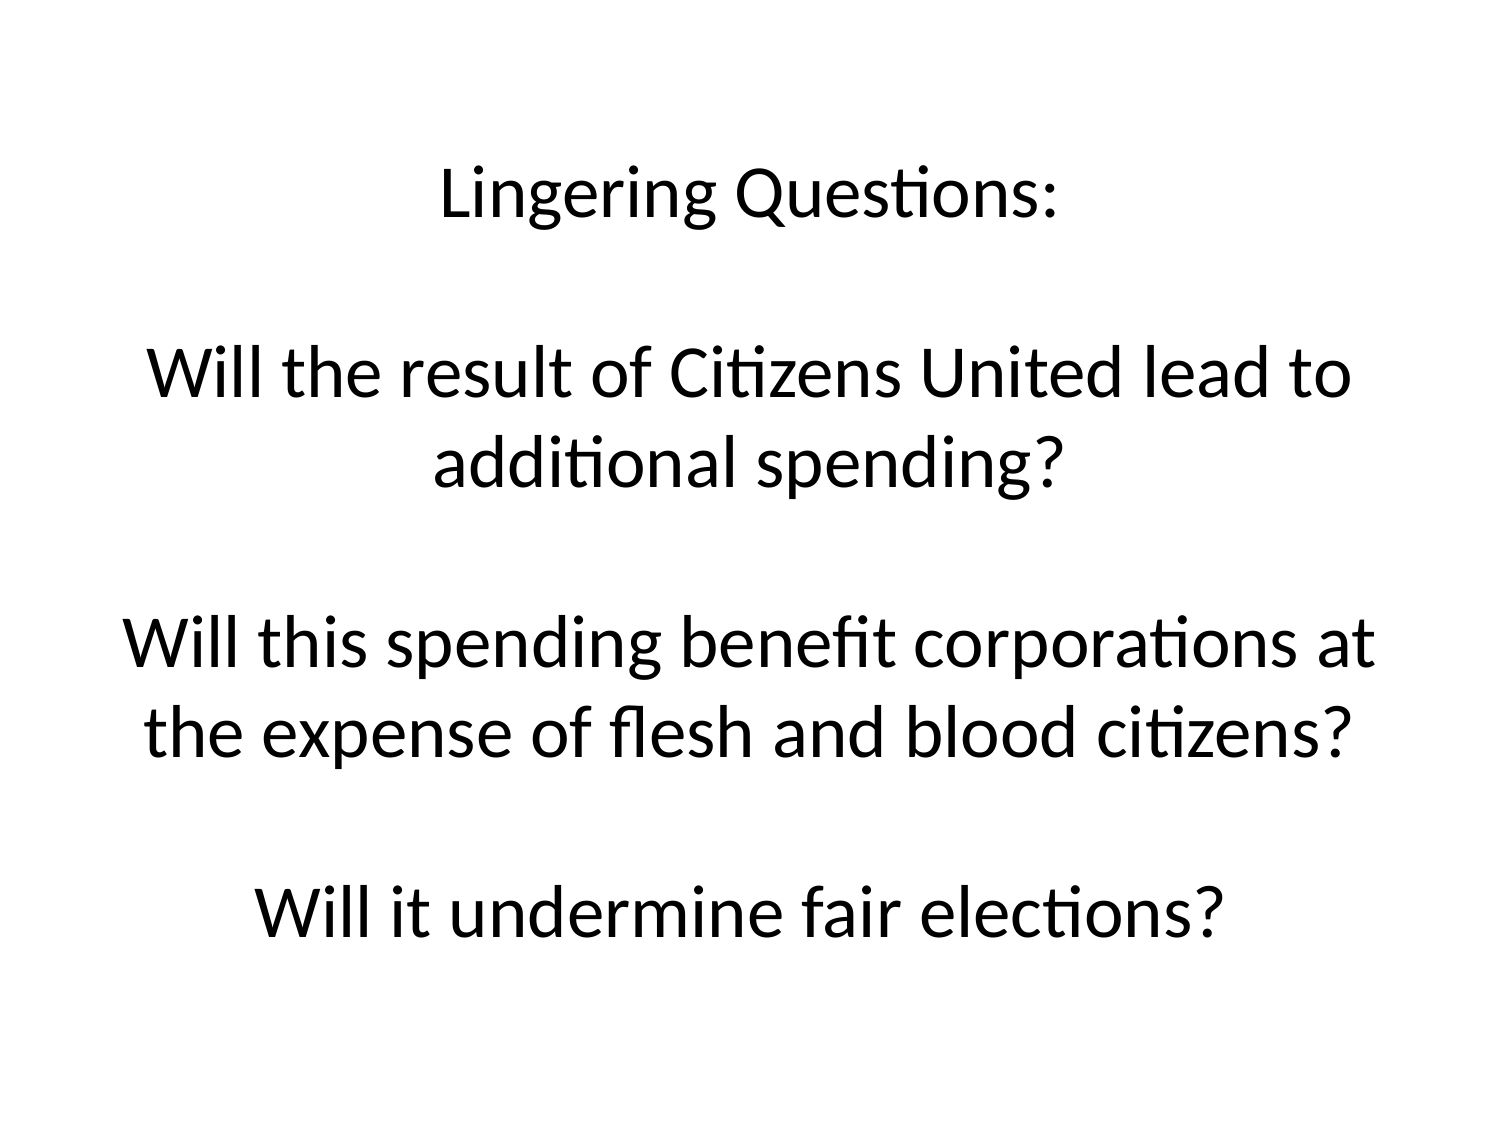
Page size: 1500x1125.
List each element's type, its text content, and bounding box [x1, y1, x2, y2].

title Lingering Questions: Will the result of Citizens United lead to additional spending? Will this spending benefit corporations at the expense of flesh and blood citizens? Will it undermine fair elections? [74, 44, 1426, 1051]
